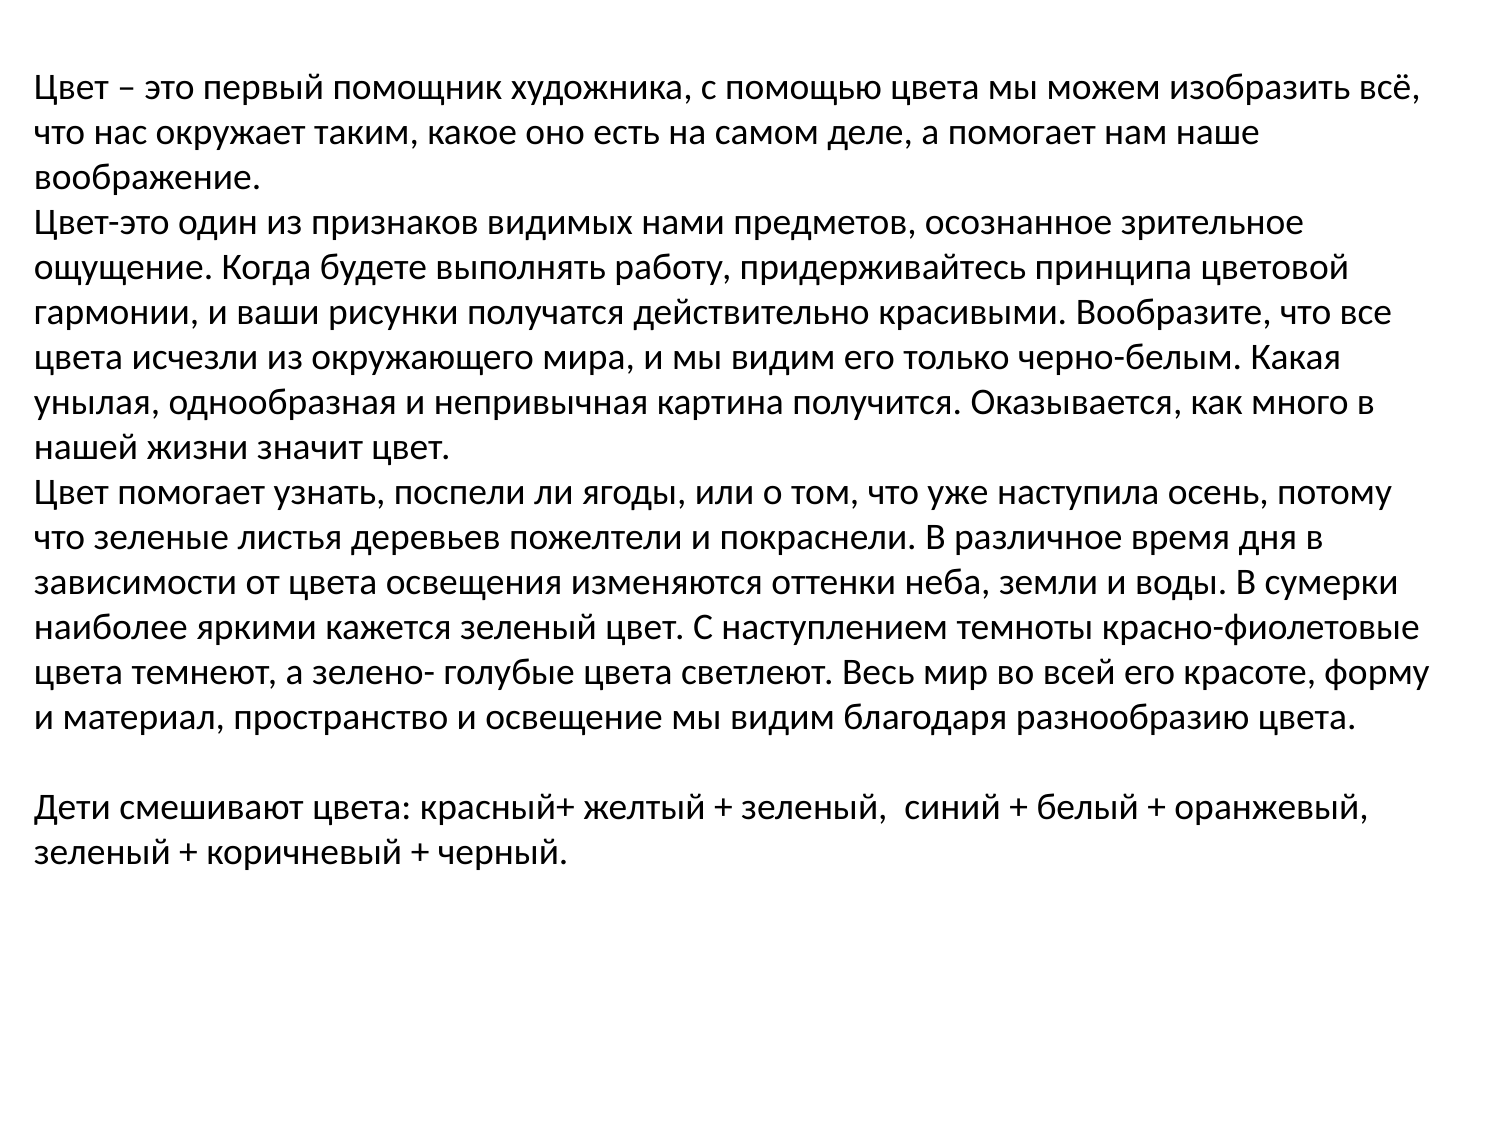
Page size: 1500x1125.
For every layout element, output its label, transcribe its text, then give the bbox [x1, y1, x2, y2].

text_box Цвет – это первый помощник художника, с помощью цвета мы можем изобразить всё, что нас окружает таким, какое оно есть на самом деле, а помогает нам наше воображение. Цвет-это один из признаков видимых нами предметов, осознанное зрительное ощущение. Когда будете выполнять работу, придерживайтесь принципа цветовой гармонии, и ваши рисунки получатся действительно красивыми. Вообразите, что все цвета исчезли из окружающего мира, и мы видим его только черно-белым. Какая унылая, однообразная и непривычная картина получится. Оказывается, как много в нашей жизни значит цвет. Цвет помогает узнать, поспели ли ягоды, или о том, что уже наступила осень, потому что зеленые листья деревьев пожелтели и покраснели. В различное время дня в зависимости от цвета освещения изменяются оттенки неба, земли и воды. В сумерки наиболее яркими кажется зеленый цвет. С наступлением темноты красно-фиолетовые цвета темнеют, а зелено- голубые цвета светлеют. Весь мир во всей его красоте, форму и материал, пространство и освещение мы видим благодаря разнообразию цвета. Дети смешивают цвета: красный+ желтый + зеленый, синий + белый + оранжевый, зеленый + коричневый + черный. [19, 54, 1461, 880]
